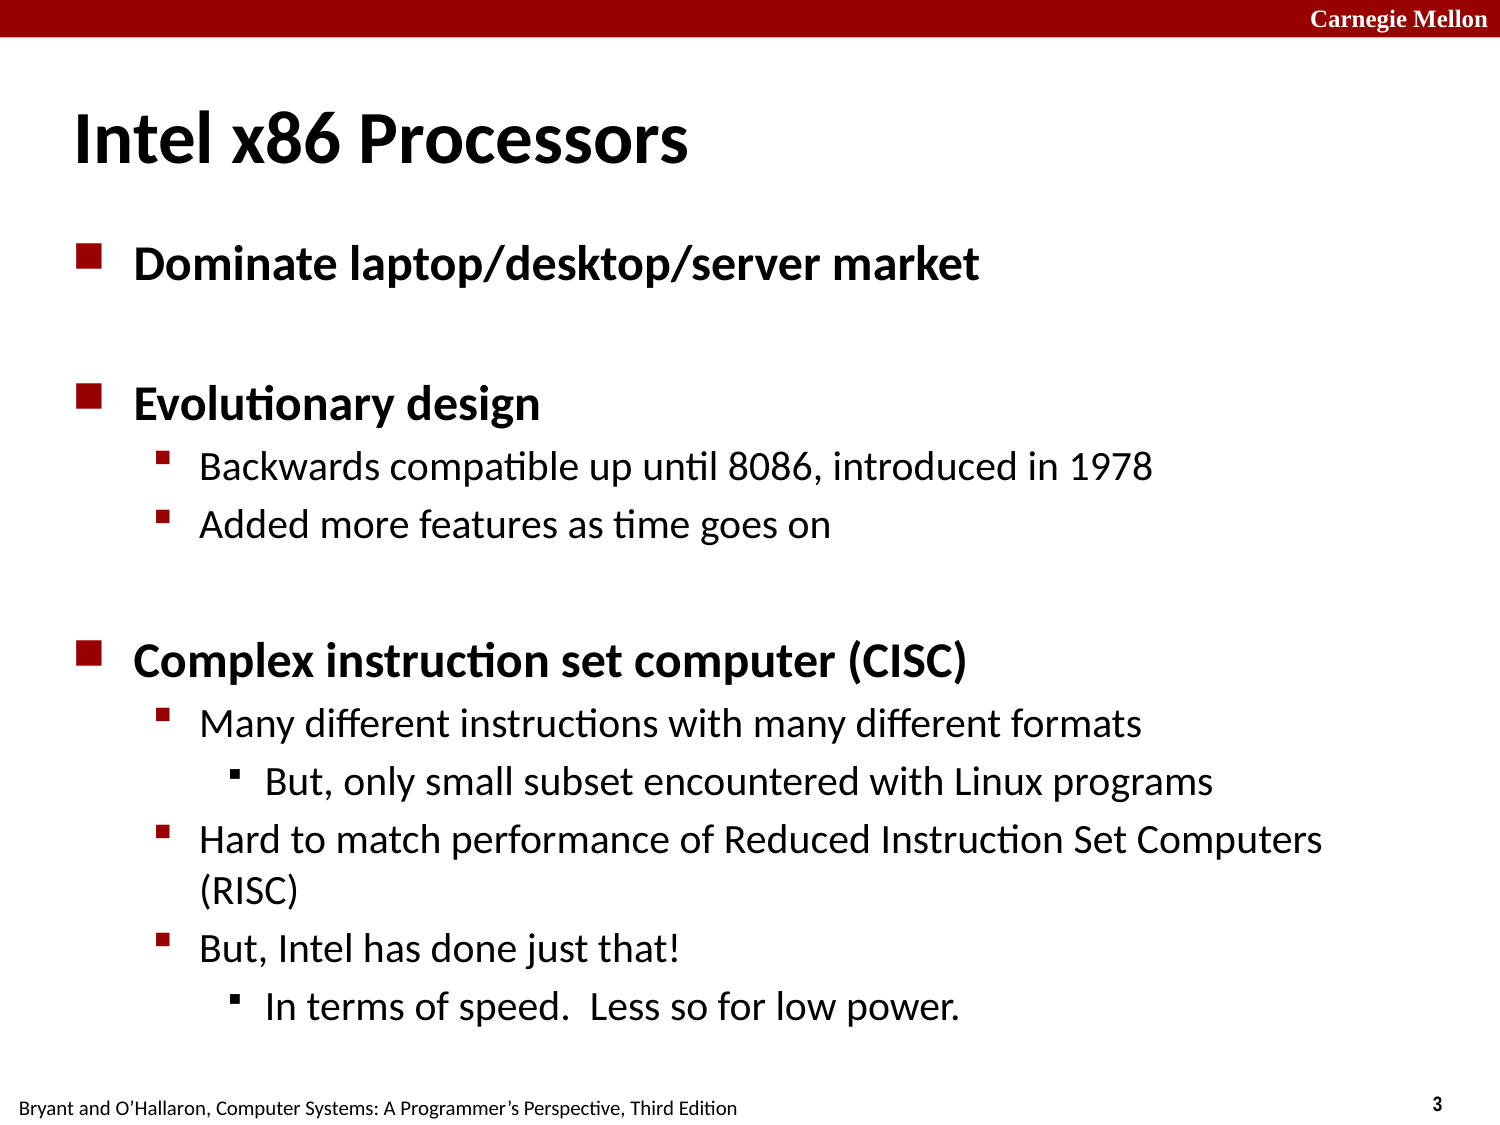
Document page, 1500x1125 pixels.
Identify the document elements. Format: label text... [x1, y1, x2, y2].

list Dominate laptop/desktop/server market Evolutionary design Backwards compatible up until 8086, introduced in 1978 Added more features as time goes on Complex instruction set computer (CISC) Many different instructions with many different formats But, only small subset encountered with Linux programs Hard to match performance of Reduced Instruction Set Computers (RISC) But, Intel has done just that! In terms of speed. Less so for low power. [62, 223, 1359, 1040]
title Intel x86 Processors [58, 71, 1305, 197]
